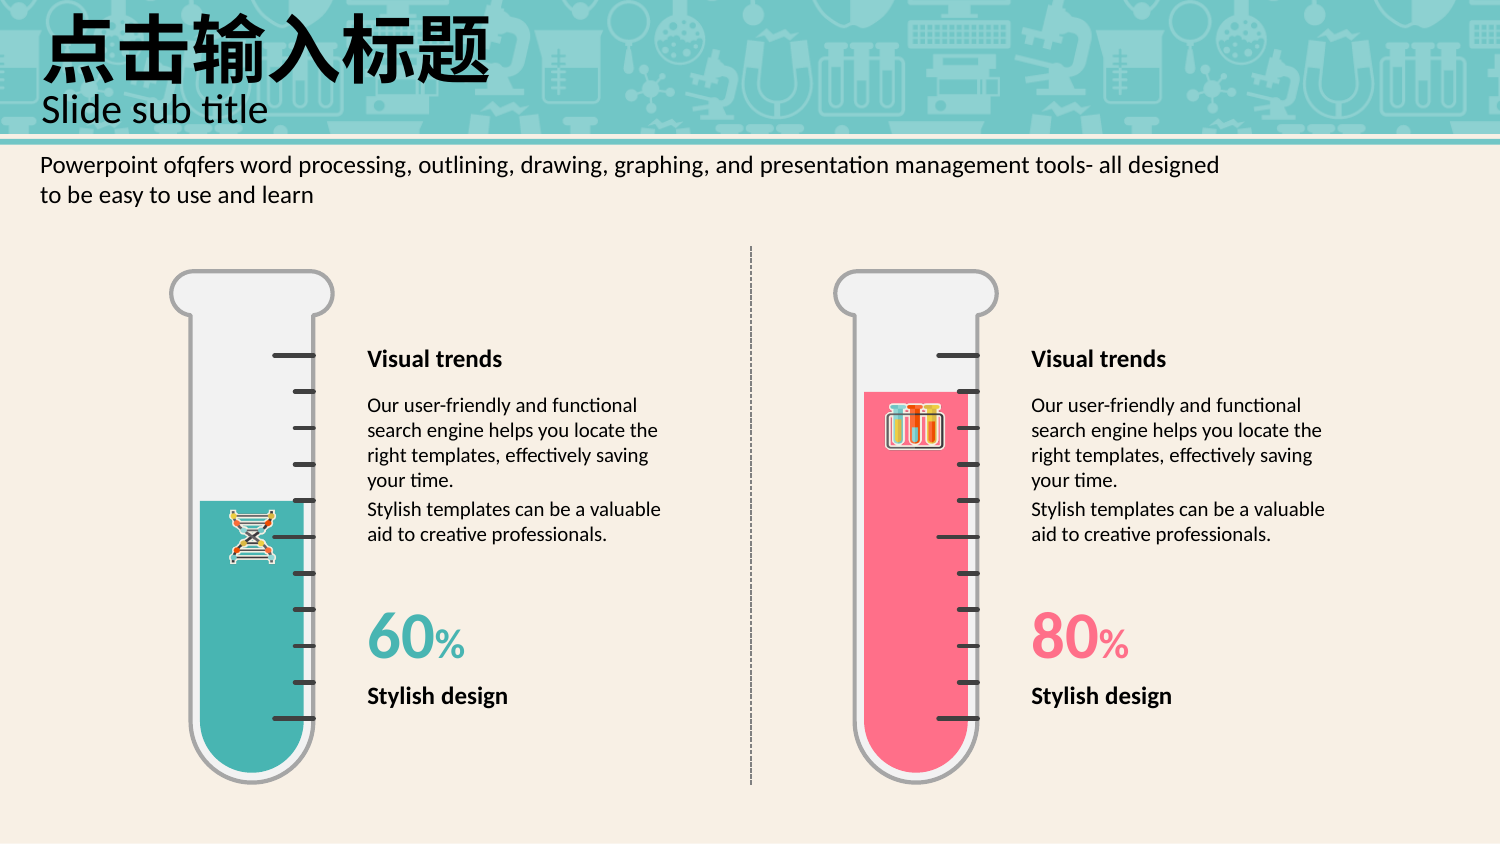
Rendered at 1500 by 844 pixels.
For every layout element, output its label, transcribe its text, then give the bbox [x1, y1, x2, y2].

text_box Powerpoint ofqfers word processing, outlining, drawing, graphing, and presentation management tools- all designed to be easy to use and learn [40, 148, 1247, 209]
text_box Stylish design [367, 682, 689, 710]
picture [0, 0, 1500, 134]
list Slide sub title [41, 108, 1365, 146]
picture [225, 508, 278, 566]
picture [883, 401, 947, 451]
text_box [366, 345, 689, 511]
text_box 60% [367, 601, 518, 673]
text_box [197, 498, 306, 775]
list 点击输入标题 [41, 19, 1365, 108]
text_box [1031, 345, 1353, 511]
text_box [938, 355, 978, 719]
text_box 80% [1031, 601, 1182, 673]
text_box [169, 269, 335, 785]
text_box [274, 355, 314, 719]
text_box [861, 389, 970, 775]
text_box Stylish design [1031, 682, 1353, 710]
text_box [833, 269, 999, 785]
